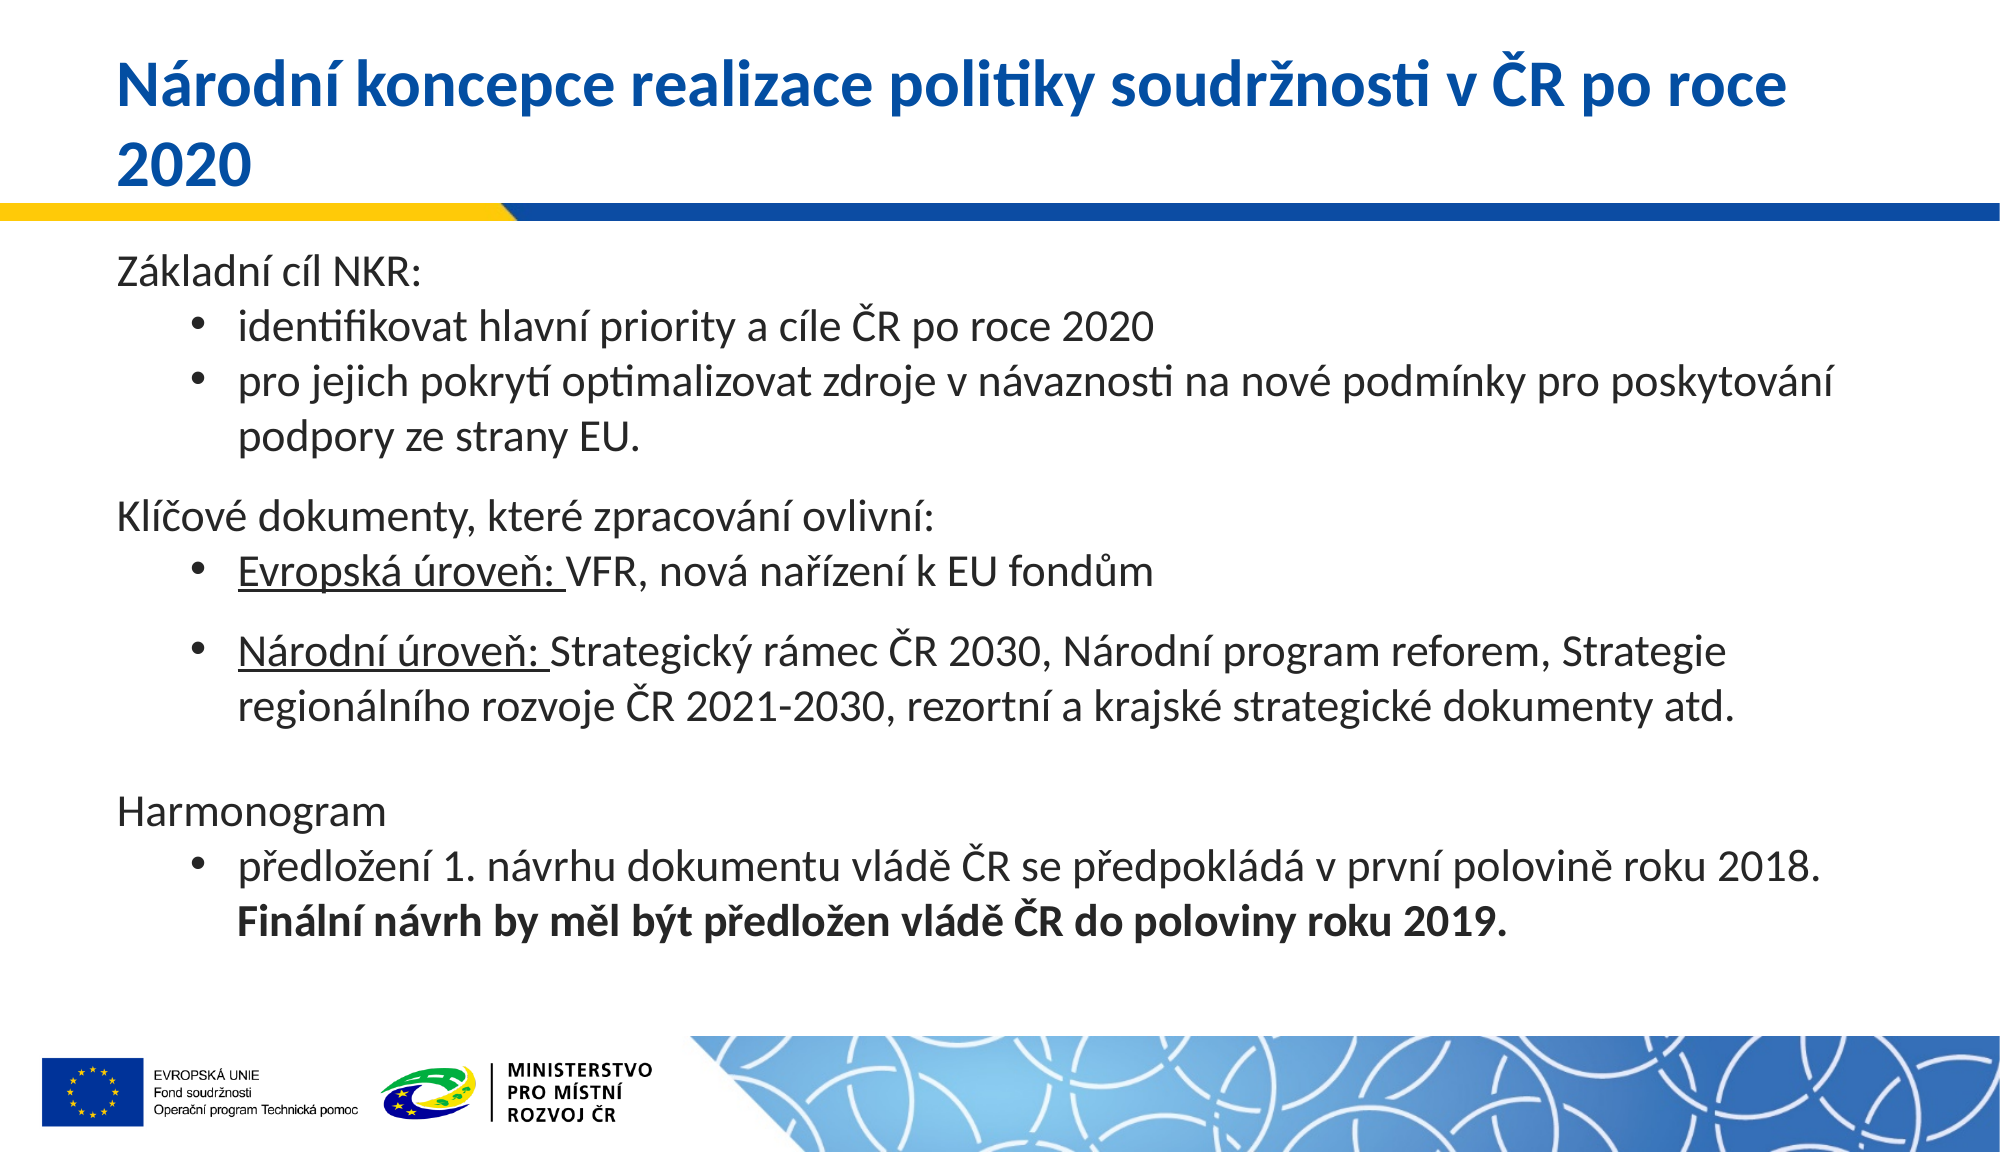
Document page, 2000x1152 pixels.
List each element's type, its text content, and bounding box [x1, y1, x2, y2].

picture [0, 203, 2000, 221]
title Národní koncepce realizace politiky soudržnosti v ČR po roce 2020 [102, 32, 1902, 185]
picture [680, 1036, 2000, 1152]
picture [19, 1035, 674, 1149]
list Základní cíl NKR: identifikovat hlavní priority a cíle ČR po roce 2020 pro jejich pokrytí optimalizovat zdroje v návaznosti na nové podmínky pro poskytování podpory ze strany EU. Klíčové dokumenty, které zpracování ovlivní: Evropská úroveň: VFR, nová nařízení k EU fondům Národní úroveň: Strategický rámec ČR 2030, Národní program reforem, Strategie regionálního rozvoje ČR 2021-2030, rezortní a krajské strategické dokumenty atd. Harmonogram předložení 1. návrhu dokumentu vládě ČR se předpokládá v první polovině roku 2018. Finální návrh by měl být předložen vládě ČR do poloviny roku 2019. [102, 233, 1902, 994]
